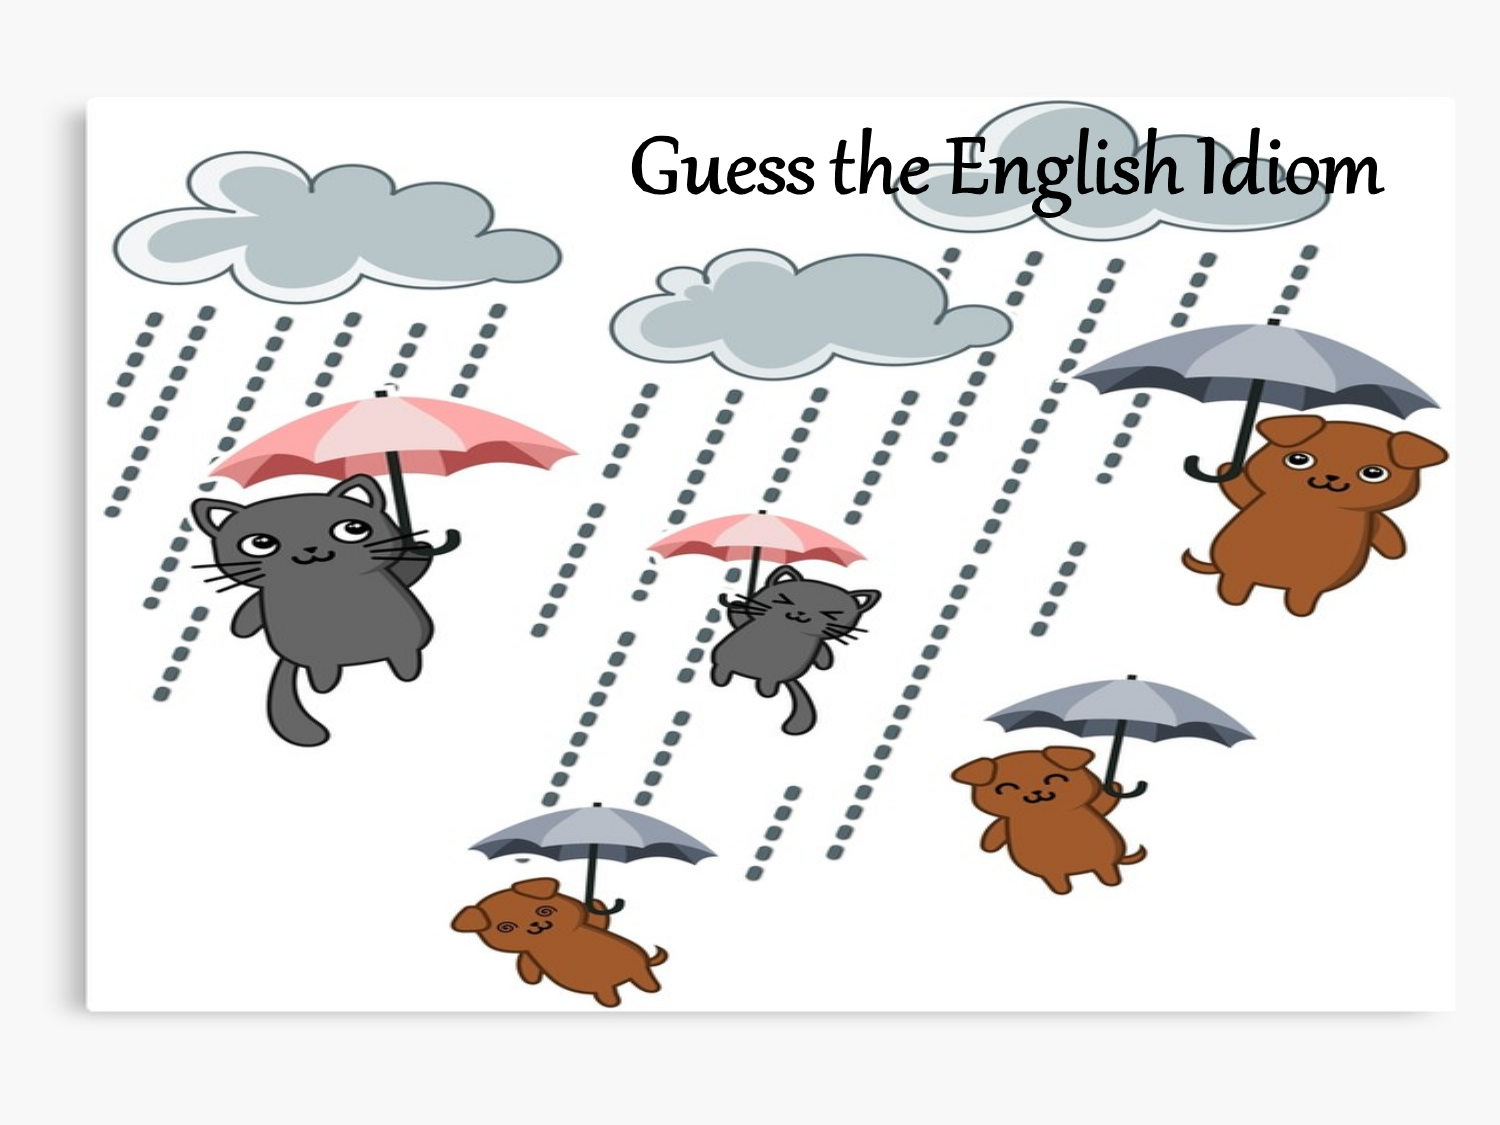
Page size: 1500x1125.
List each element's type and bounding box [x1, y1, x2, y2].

picture [566, 66, 1500, 275]
list [0, 0, 1500, 1125]
